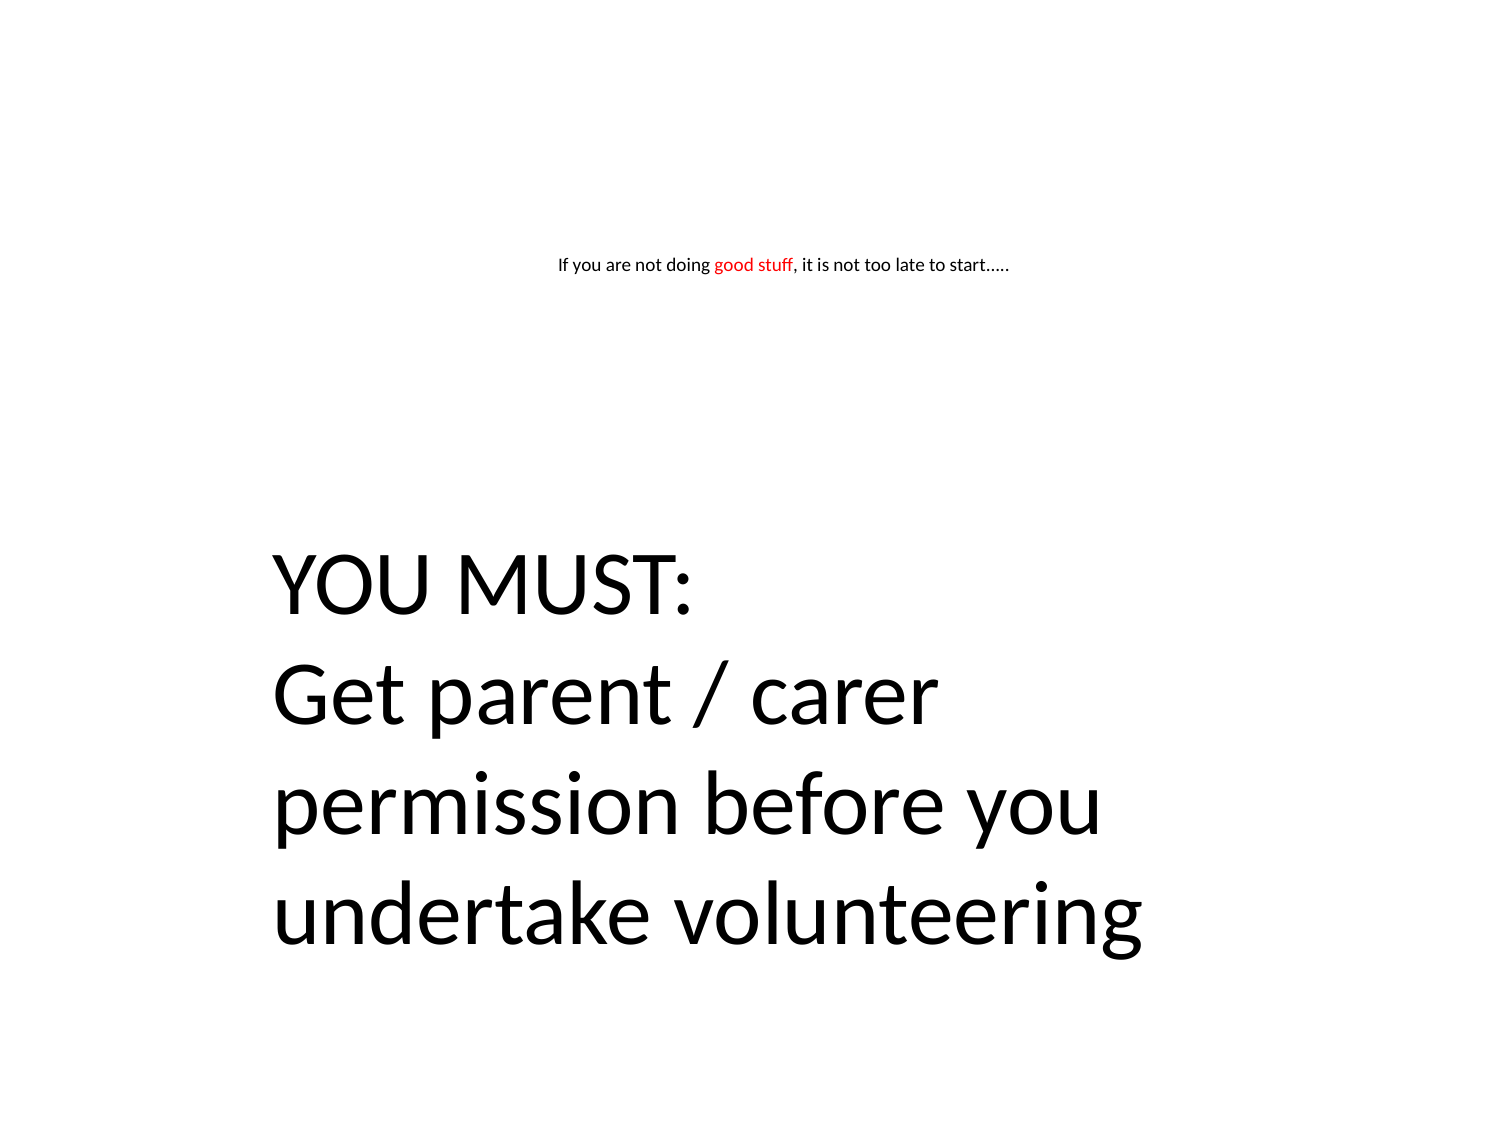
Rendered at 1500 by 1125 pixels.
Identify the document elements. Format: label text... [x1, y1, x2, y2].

title If you are not doing good stuff, it is not too late to start..... [187, 128, 1381, 399]
text_box YOU MUST: Get parent / carer permission before you undertake volunteering [257, 515, 1348, 971]
